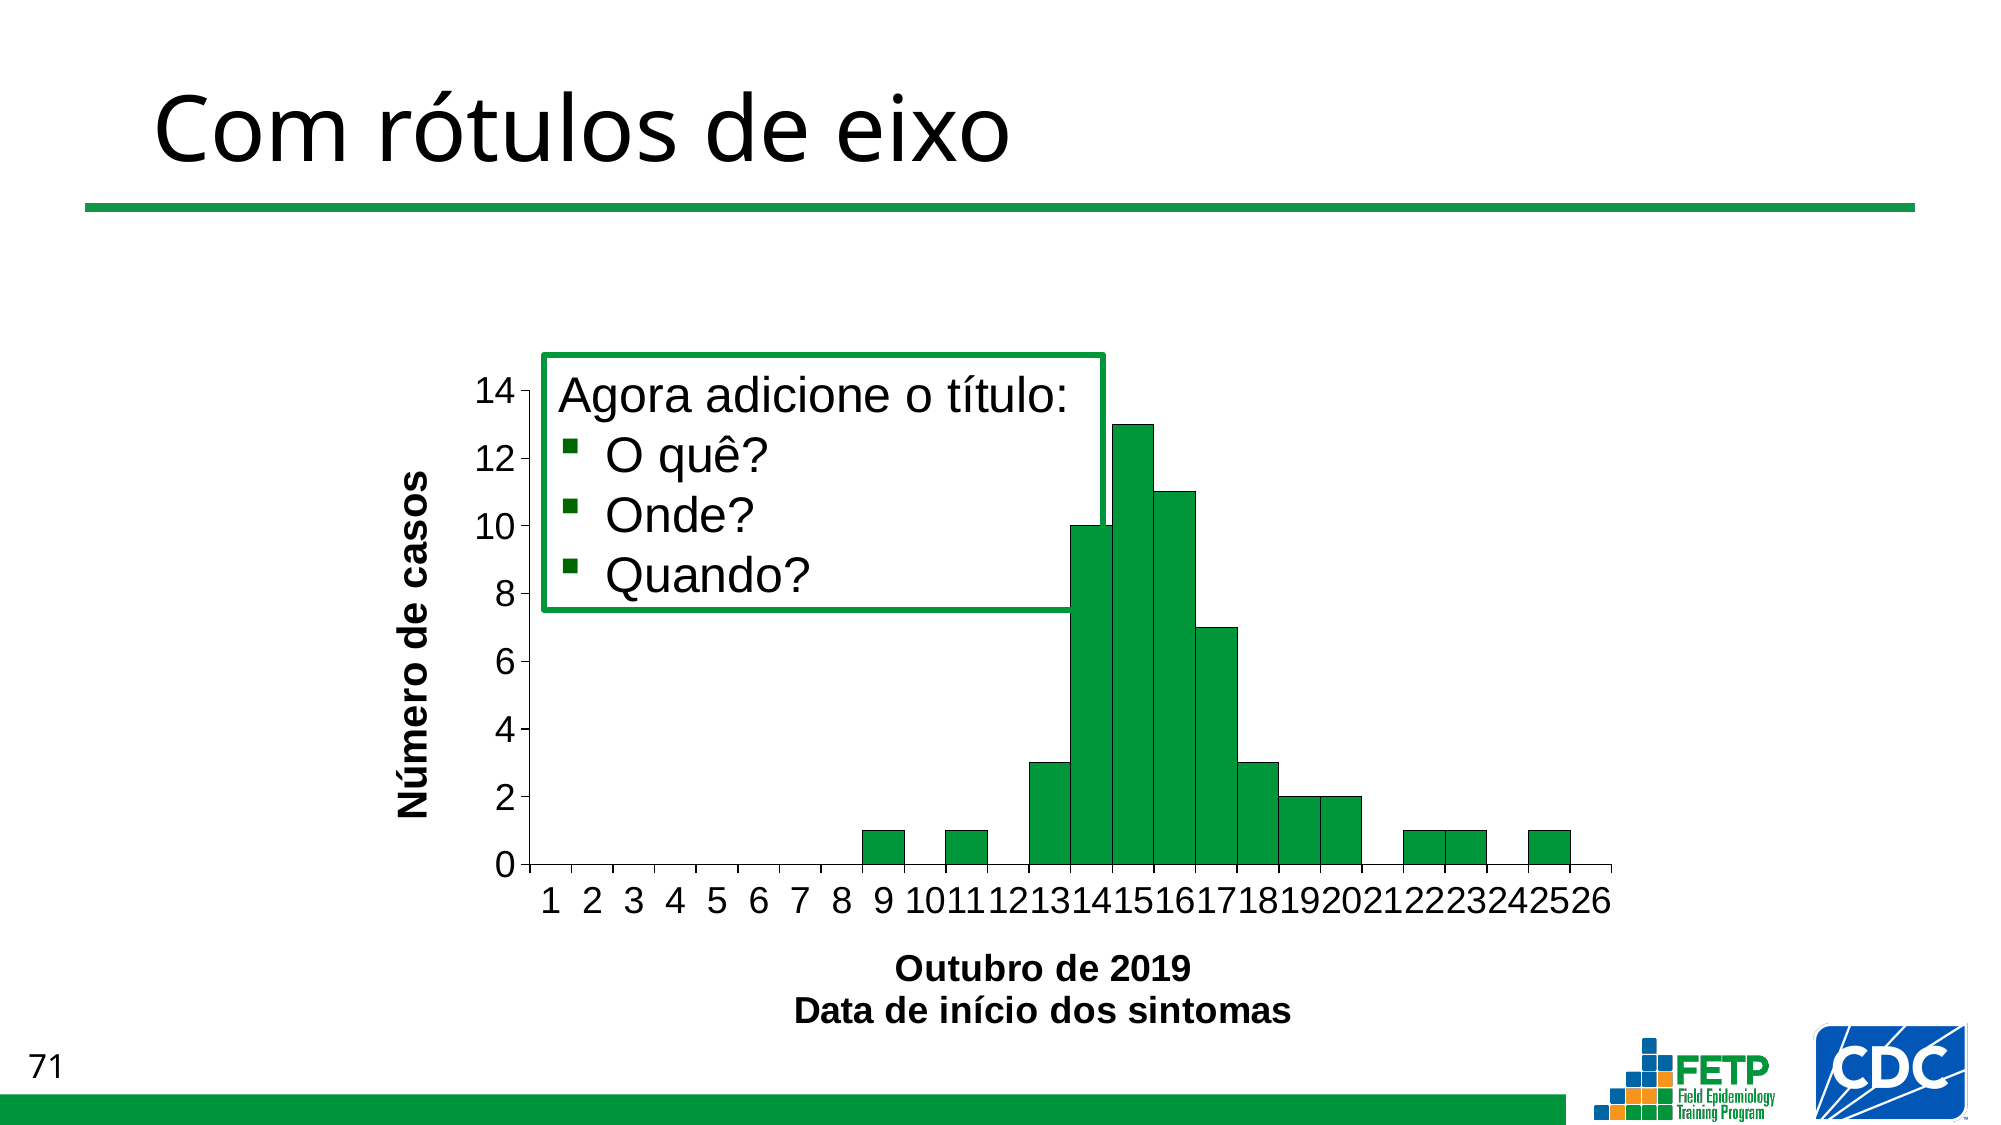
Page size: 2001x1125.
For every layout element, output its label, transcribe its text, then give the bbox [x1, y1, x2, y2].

picture [1813, 1023, 1968, 1122]
picture [1594, 1038, 1775, 1122]
title Com rótulos de eixo [137, 75, 1863, 207]
chart [349, 355, 1638, 1068]
chart [548, 359, 1099, 606]
